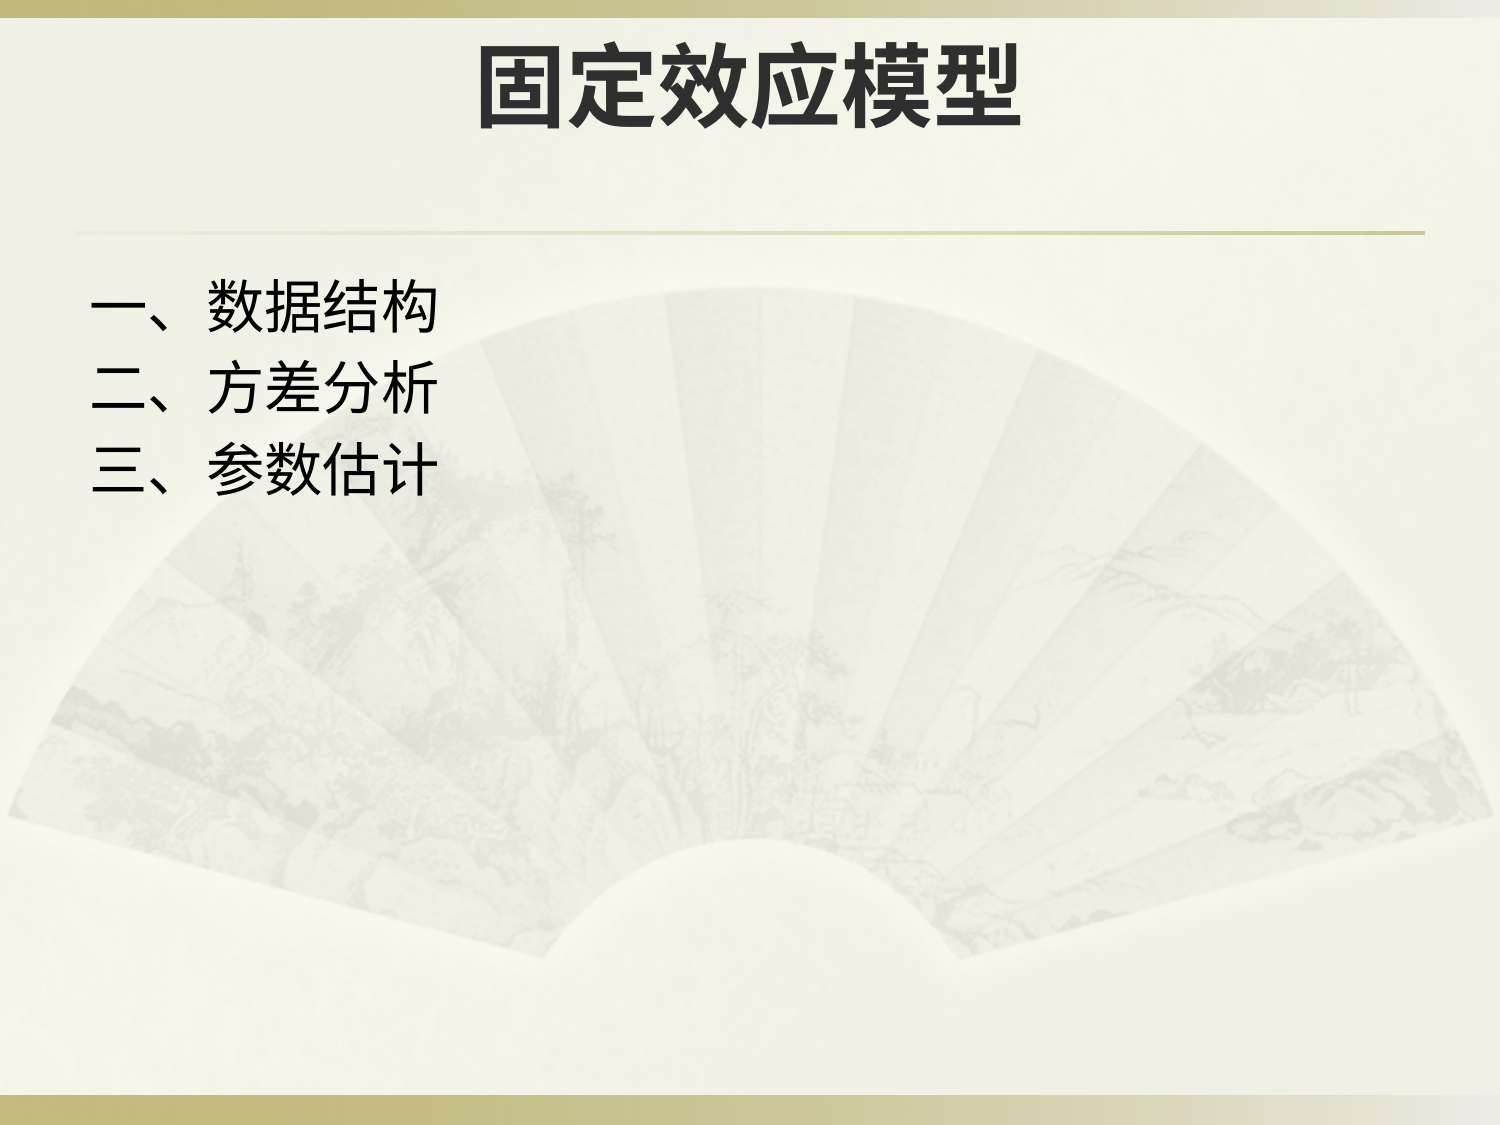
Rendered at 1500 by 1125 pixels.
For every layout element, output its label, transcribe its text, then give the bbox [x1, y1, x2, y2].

title 固定效应模型 [75, 45, 1425, 233]
list 一、数据结构 二、方差分析 三、参数估计 [75, 262, 1425, 1032]
